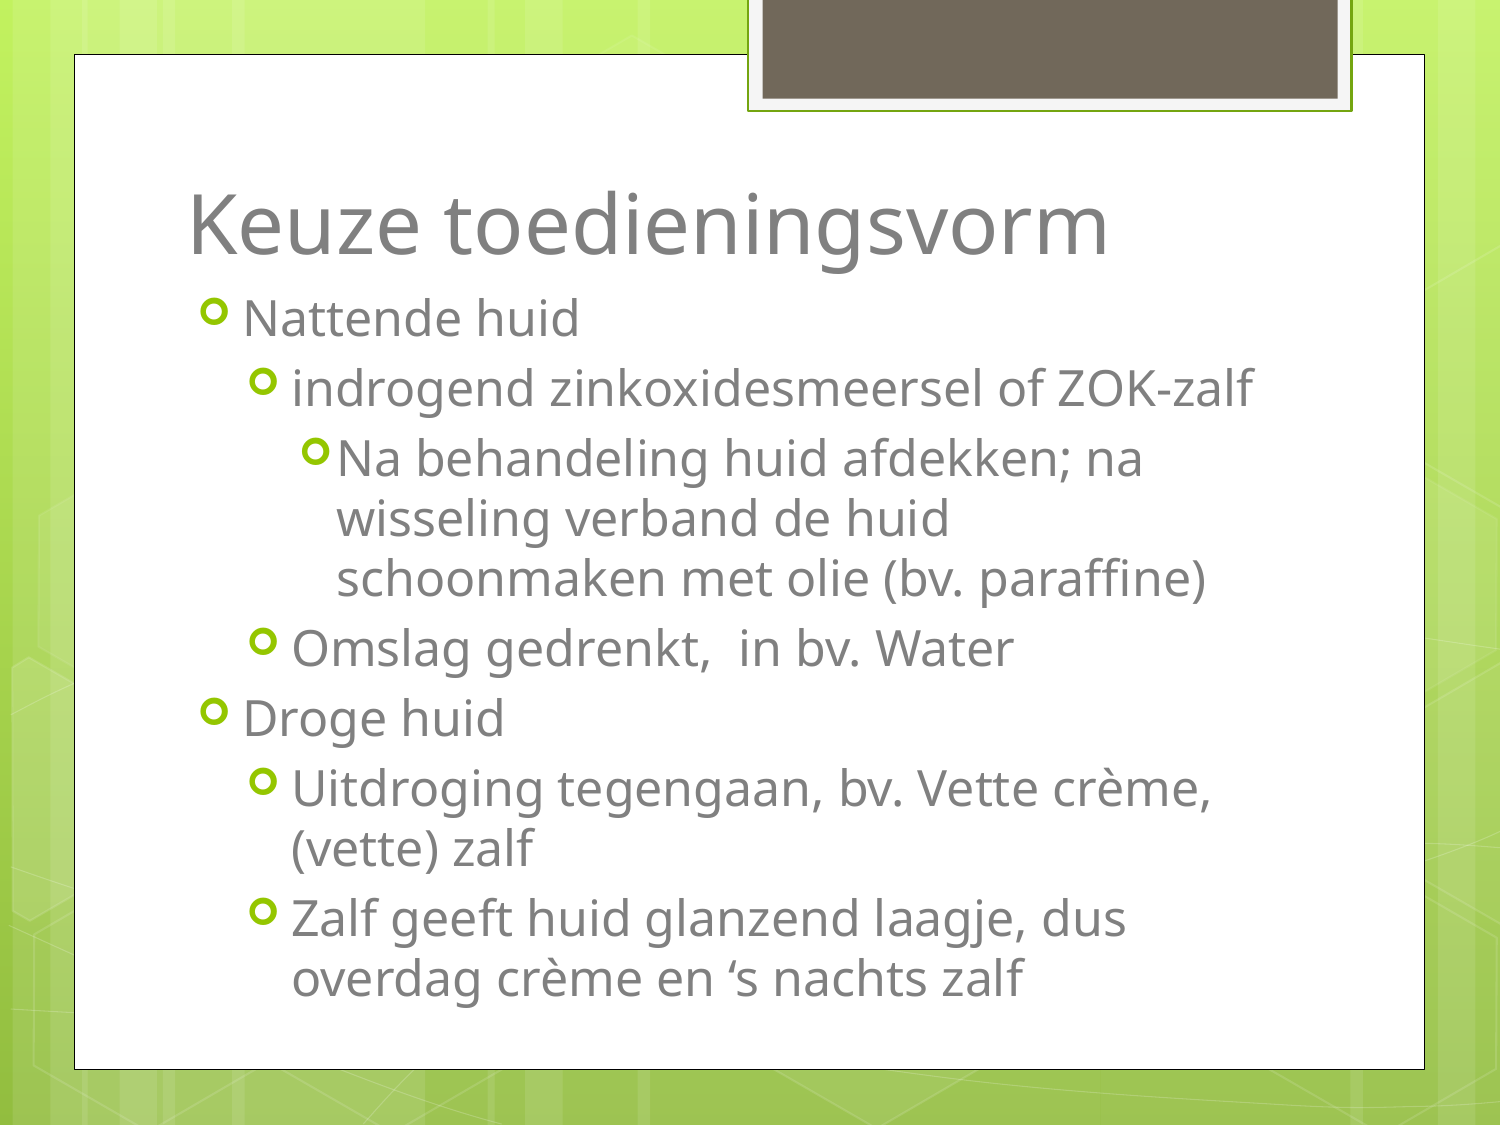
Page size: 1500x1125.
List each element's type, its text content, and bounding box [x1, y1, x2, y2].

title Keuze toedieningsvorm [171, 137, 1324, 279]
list Nattende huid indrogend zinkoxidesmeersel of ZOK-zalf Na behandeling huid afdekken; na wisseling verband de huid schoonmaken met olie (bv. paraffine) Omslag gedrenkt, in bv. Water Droge huid Uitdroging tegengaan, bv. Vette crème, (vette) zalf Zalf geeft huid glanzend laagje, dus overdag crème en ‘s nachts zalf [171, 278, 1306, 1059]
